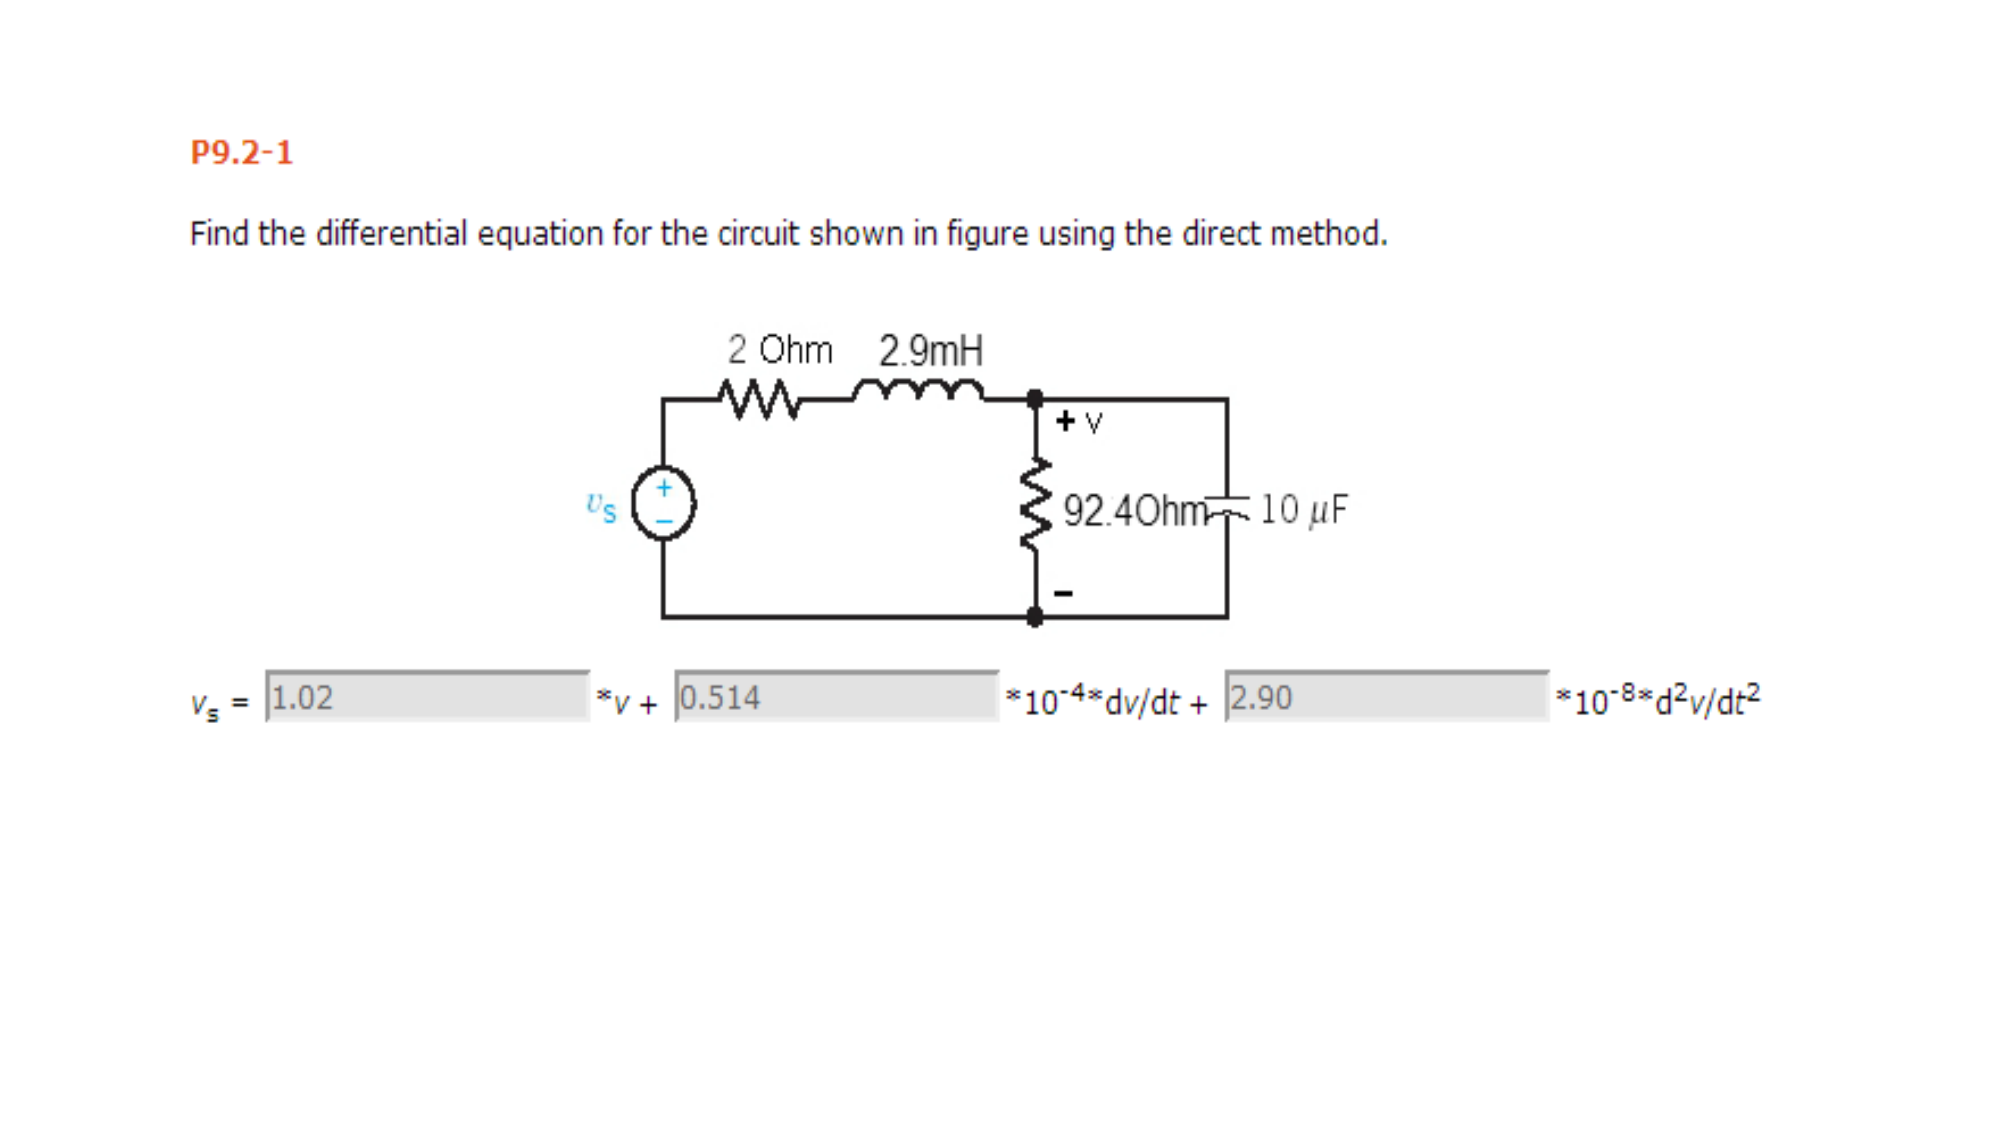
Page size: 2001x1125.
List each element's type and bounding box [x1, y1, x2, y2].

picture [175, 120, 1778, 757]
